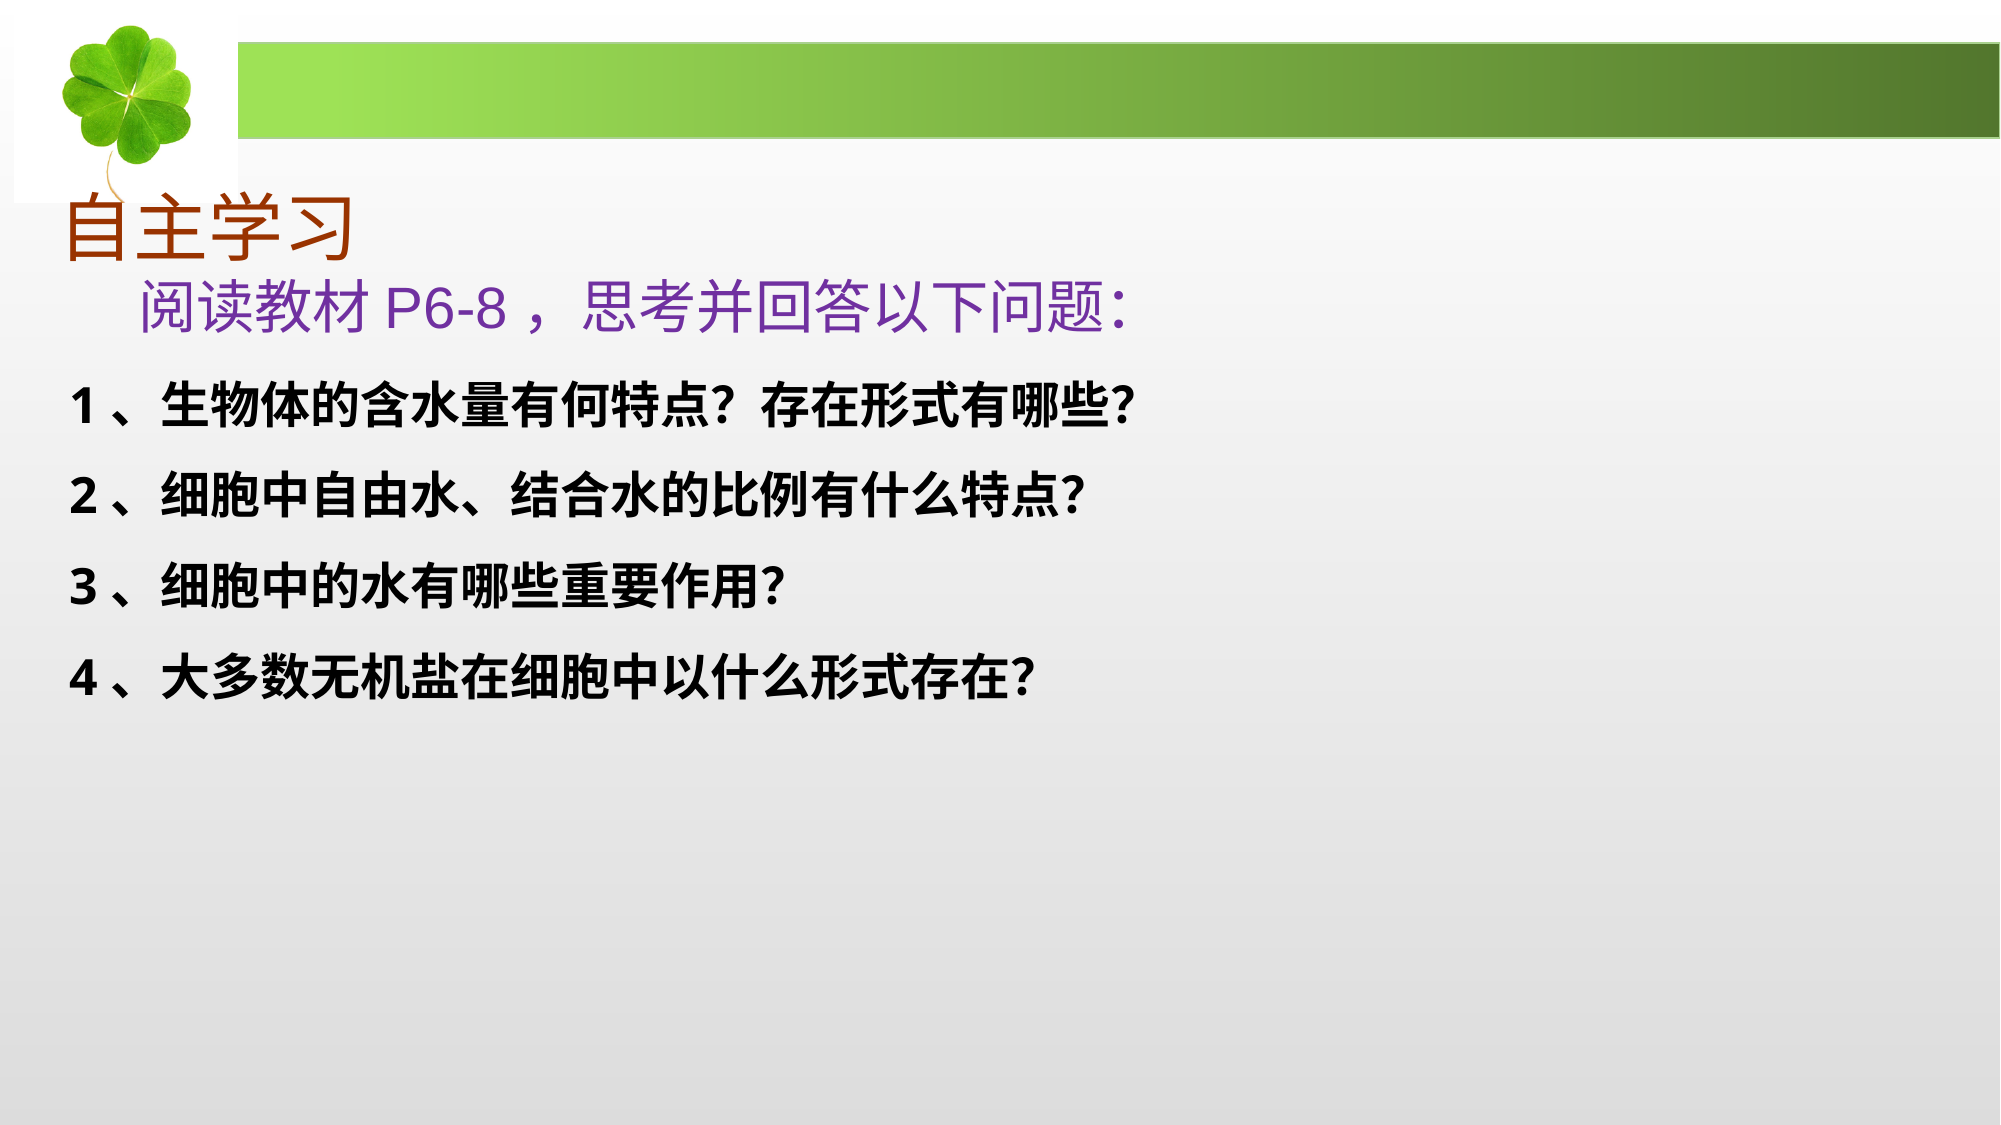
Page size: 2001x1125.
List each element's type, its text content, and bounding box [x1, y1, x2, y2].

picture [14, 0, 238, 203]
text_box 1、生物体的含水量有何特点？存在形式有哪些？ 2、细胞中自由水、结合水的比例有什么特点？ 3、细胞中的水有哪些重要作用？ 4、大多数无机盐在细胞中以什么形式存在？ [54, 345, 1856, 992]
text_box 自主学习 阅读教材P6-8，思考并回答以下问题： [43, 196, 1678, 325]
